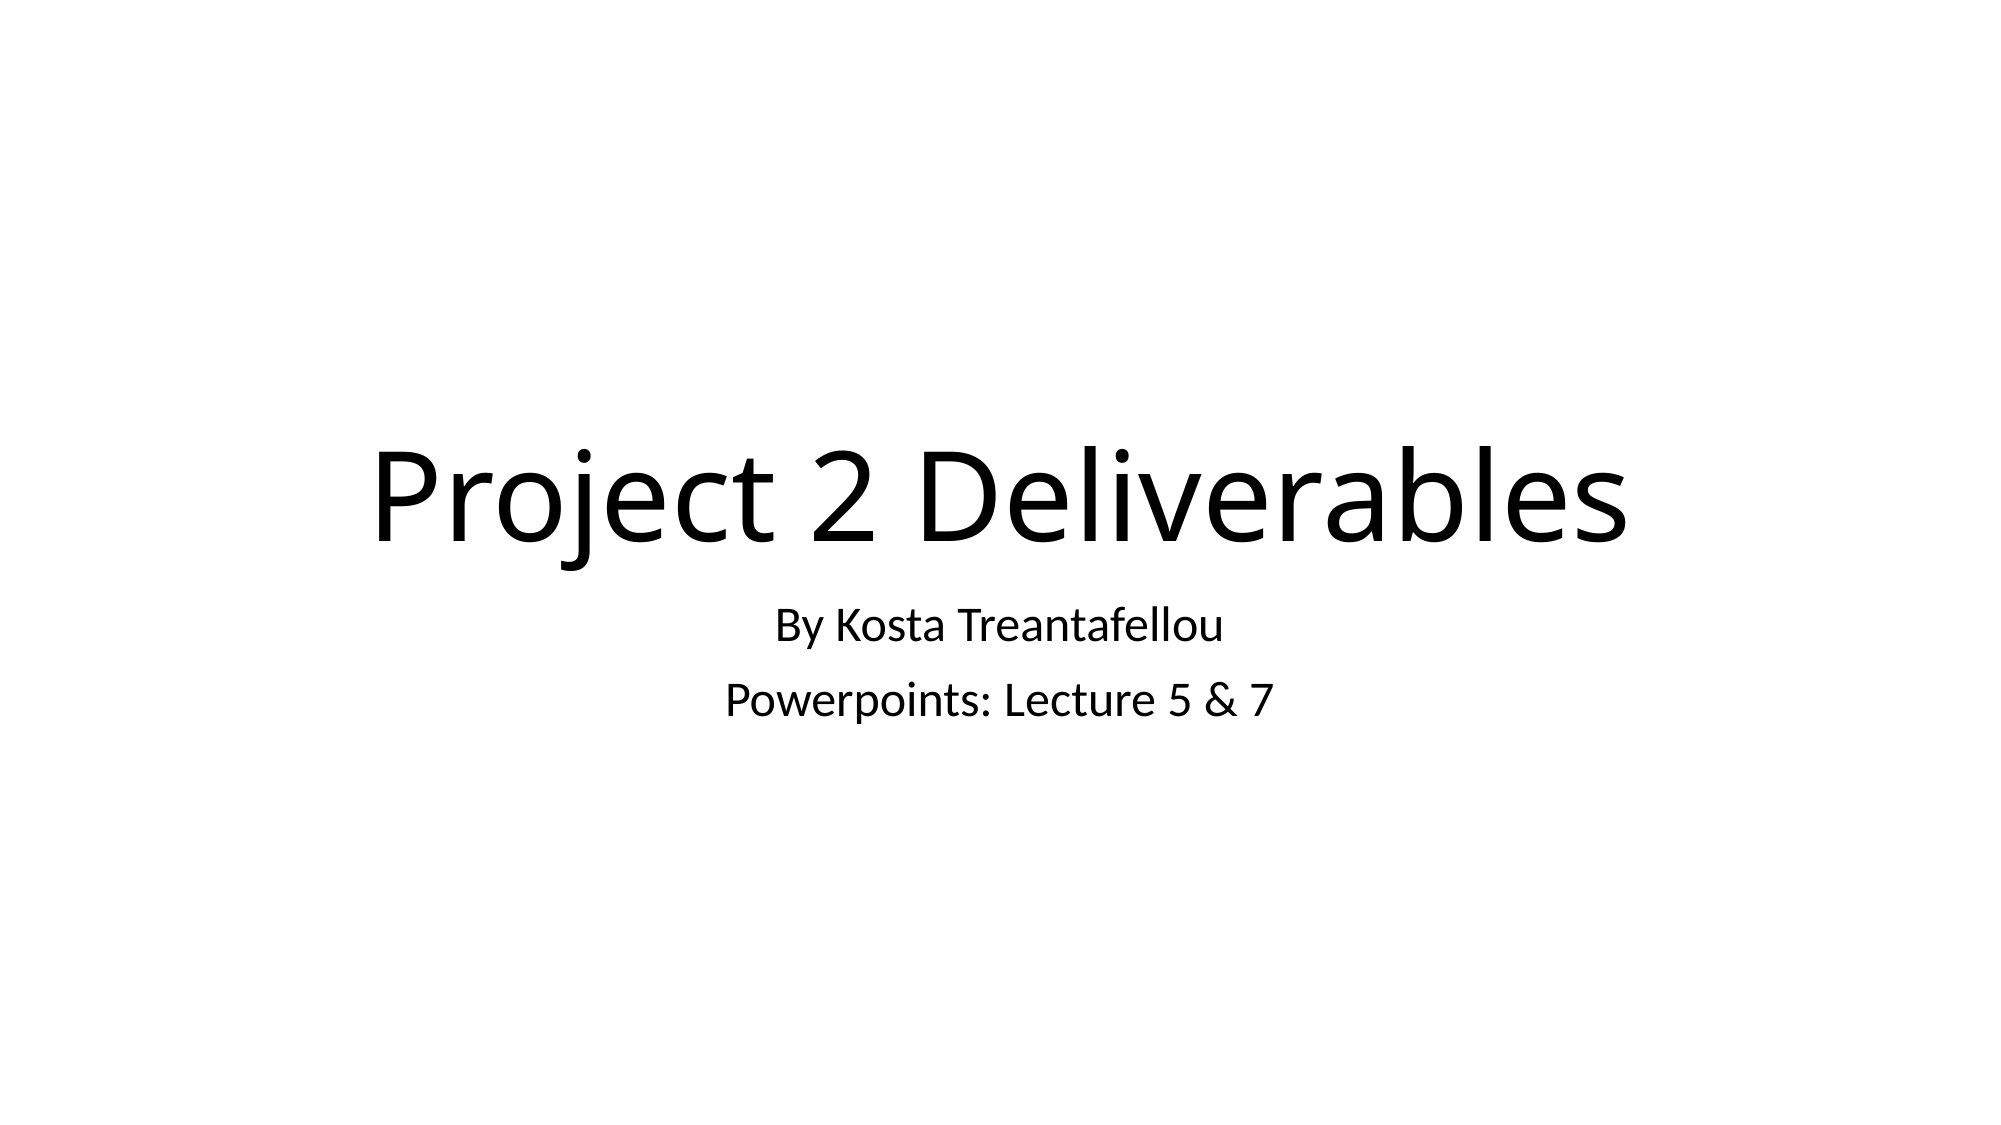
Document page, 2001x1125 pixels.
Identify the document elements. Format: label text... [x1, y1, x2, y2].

title Project 2 Deliverables [249, 184, 1750, 576]
subtitle By Kosta Treantafellou Powerpoints: Lecture 5 & 7 [249, 590, 1750, 863]
